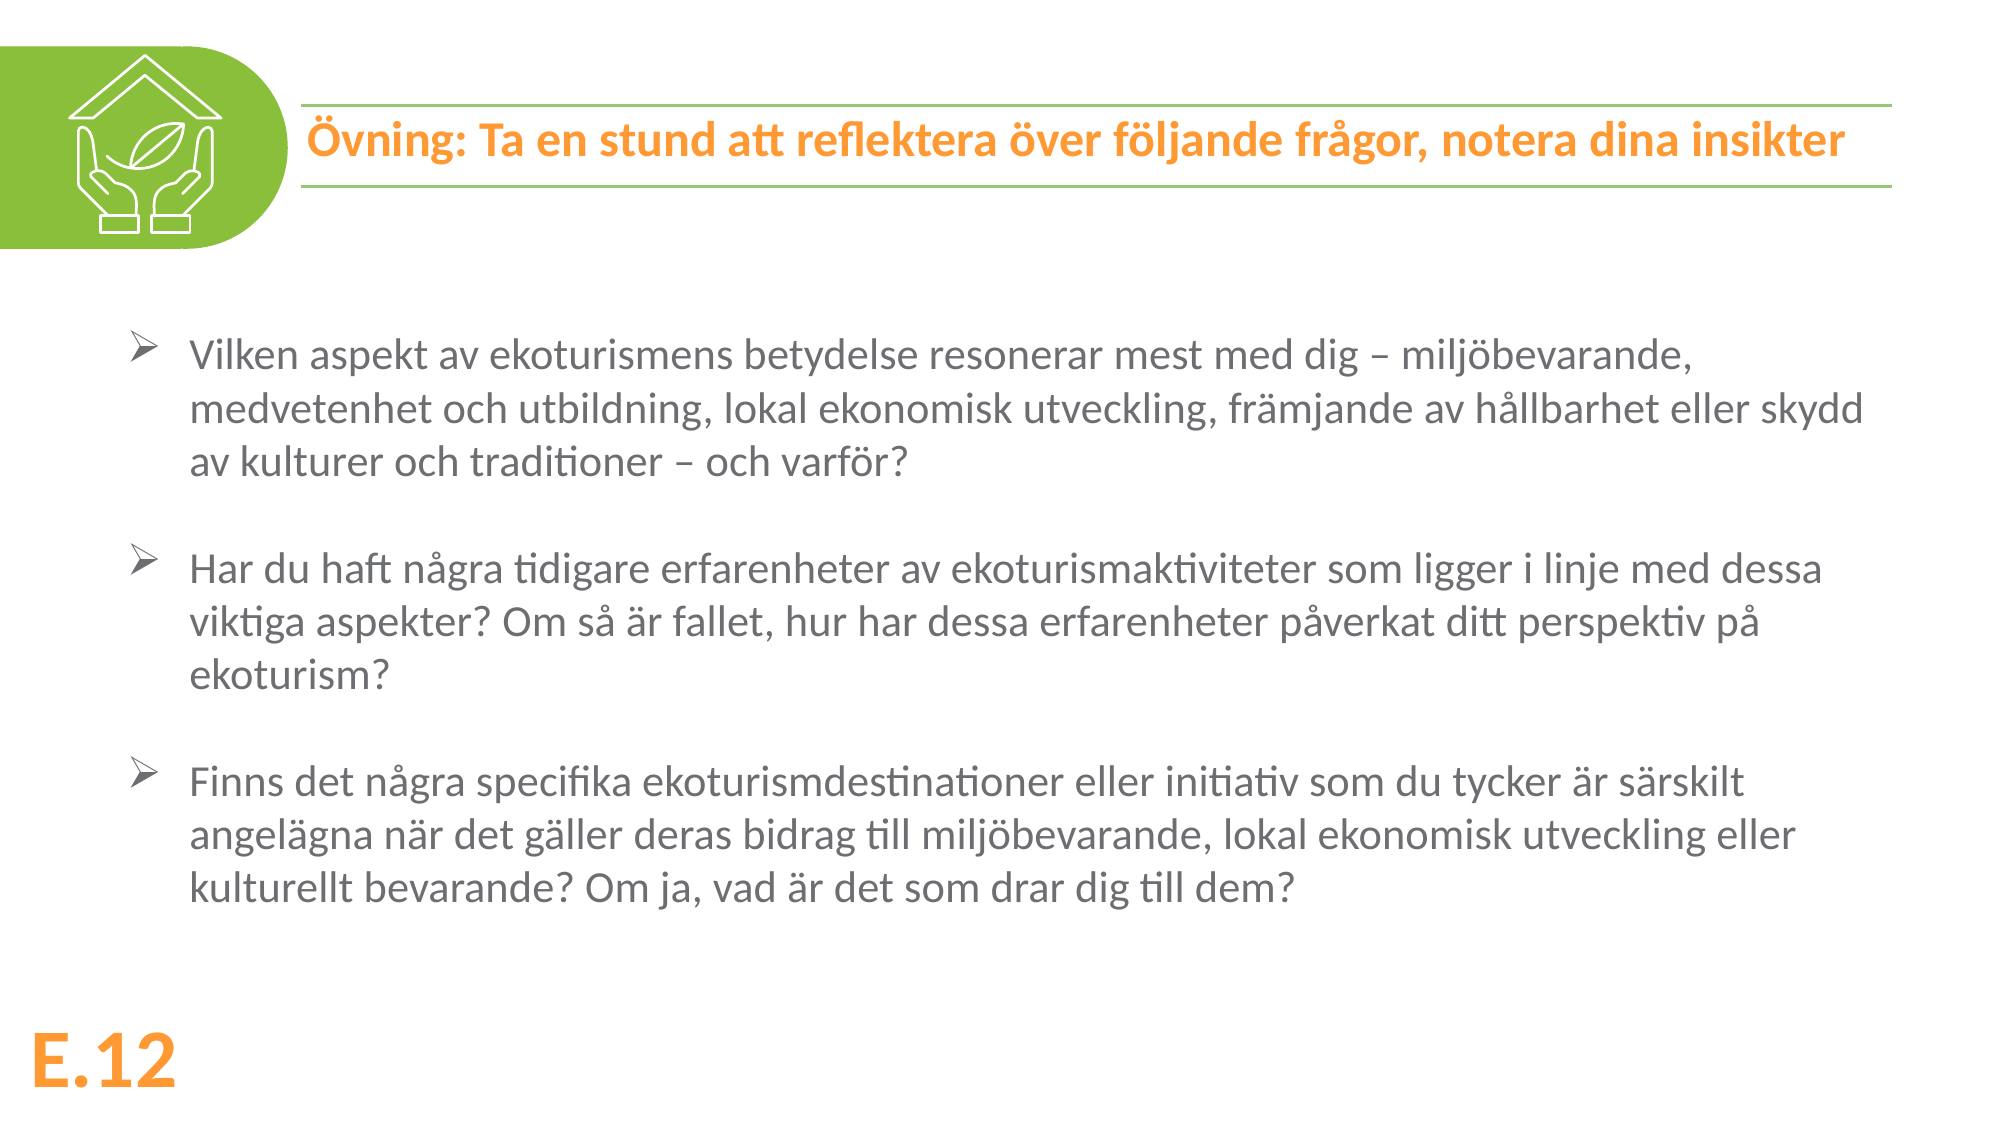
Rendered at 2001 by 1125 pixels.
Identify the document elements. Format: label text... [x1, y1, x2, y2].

text_box E.12 [10, 1019, 298, 1125]
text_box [68, 54, 222, 233]
list Vilken aspekt av ekoturismens betydelse resonerar mest med dig – miljöbevarande, medvetenhet och utbildning, lokal ekonomisk utveckling, främjande av hållbarhet eller skydd av kulturer och traditioner – och varför? Har du haft några tidigare erfarenheter av ekoturismaktiviteter som ligger i linje med dessa viktiga aspekter? Om så är fallet, hur har dessa erfarenheter påverkat ditt perspektiv på ekoturism? Finns det några specifika ekoturismdestinationer eller initiativ som du tycker är särskilt angelägna när det gäller deras bidrag till miljöbevarande, lokal ekonomisk utveckling eller kulturellt bevarande? Om ja, vad är det som drar dig till dem? [106, 305, 1904, 1020]
text_box [0, 46, 288, 249]
list Övning: Ta en stund att reflektera över följande frågor, notera dina insikter [287, 77, 1893, 249]
